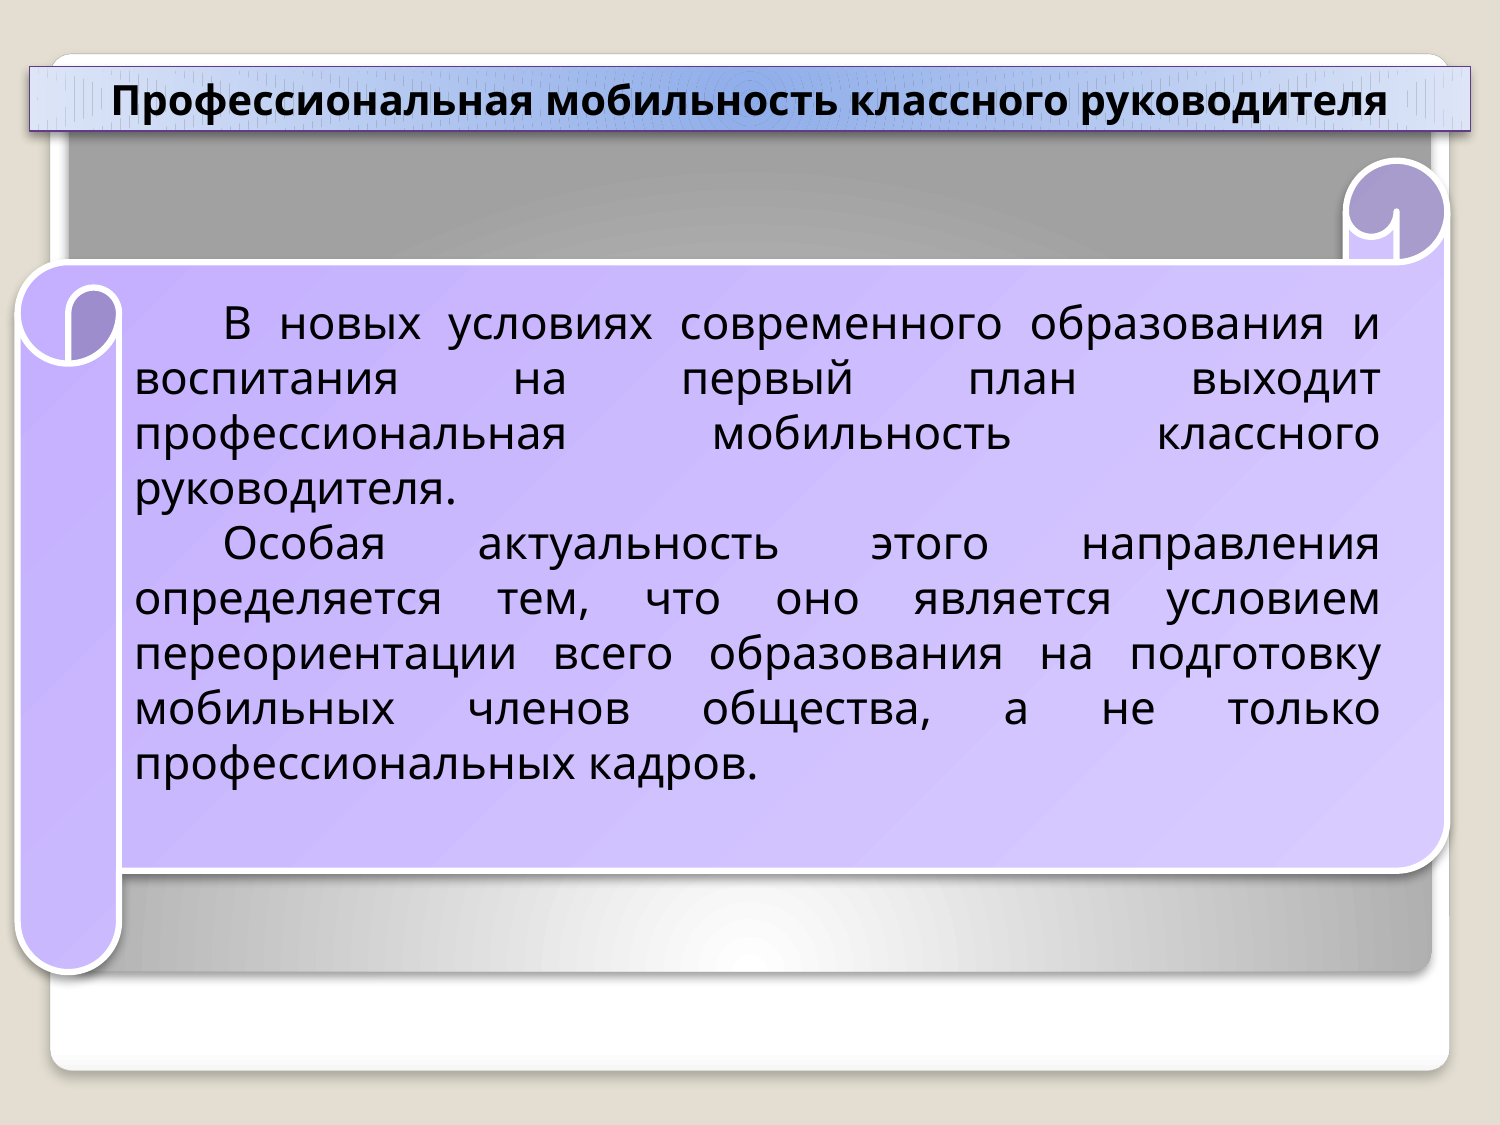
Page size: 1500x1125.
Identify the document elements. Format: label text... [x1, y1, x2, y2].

text_box Профессиональная мобильность классного руководителя [29, 66, 1471, 132]
text_box В новых условиях современного образования и воспитания на первый план выходит профессиональная мобильность классного руководителя. Особая актуальность этого направления определяется тем, что оно является условием переориентации всего образования на подготовку мобильных членов общества, а не только профессиональных кадров. [14, 157, 1451, 976]
